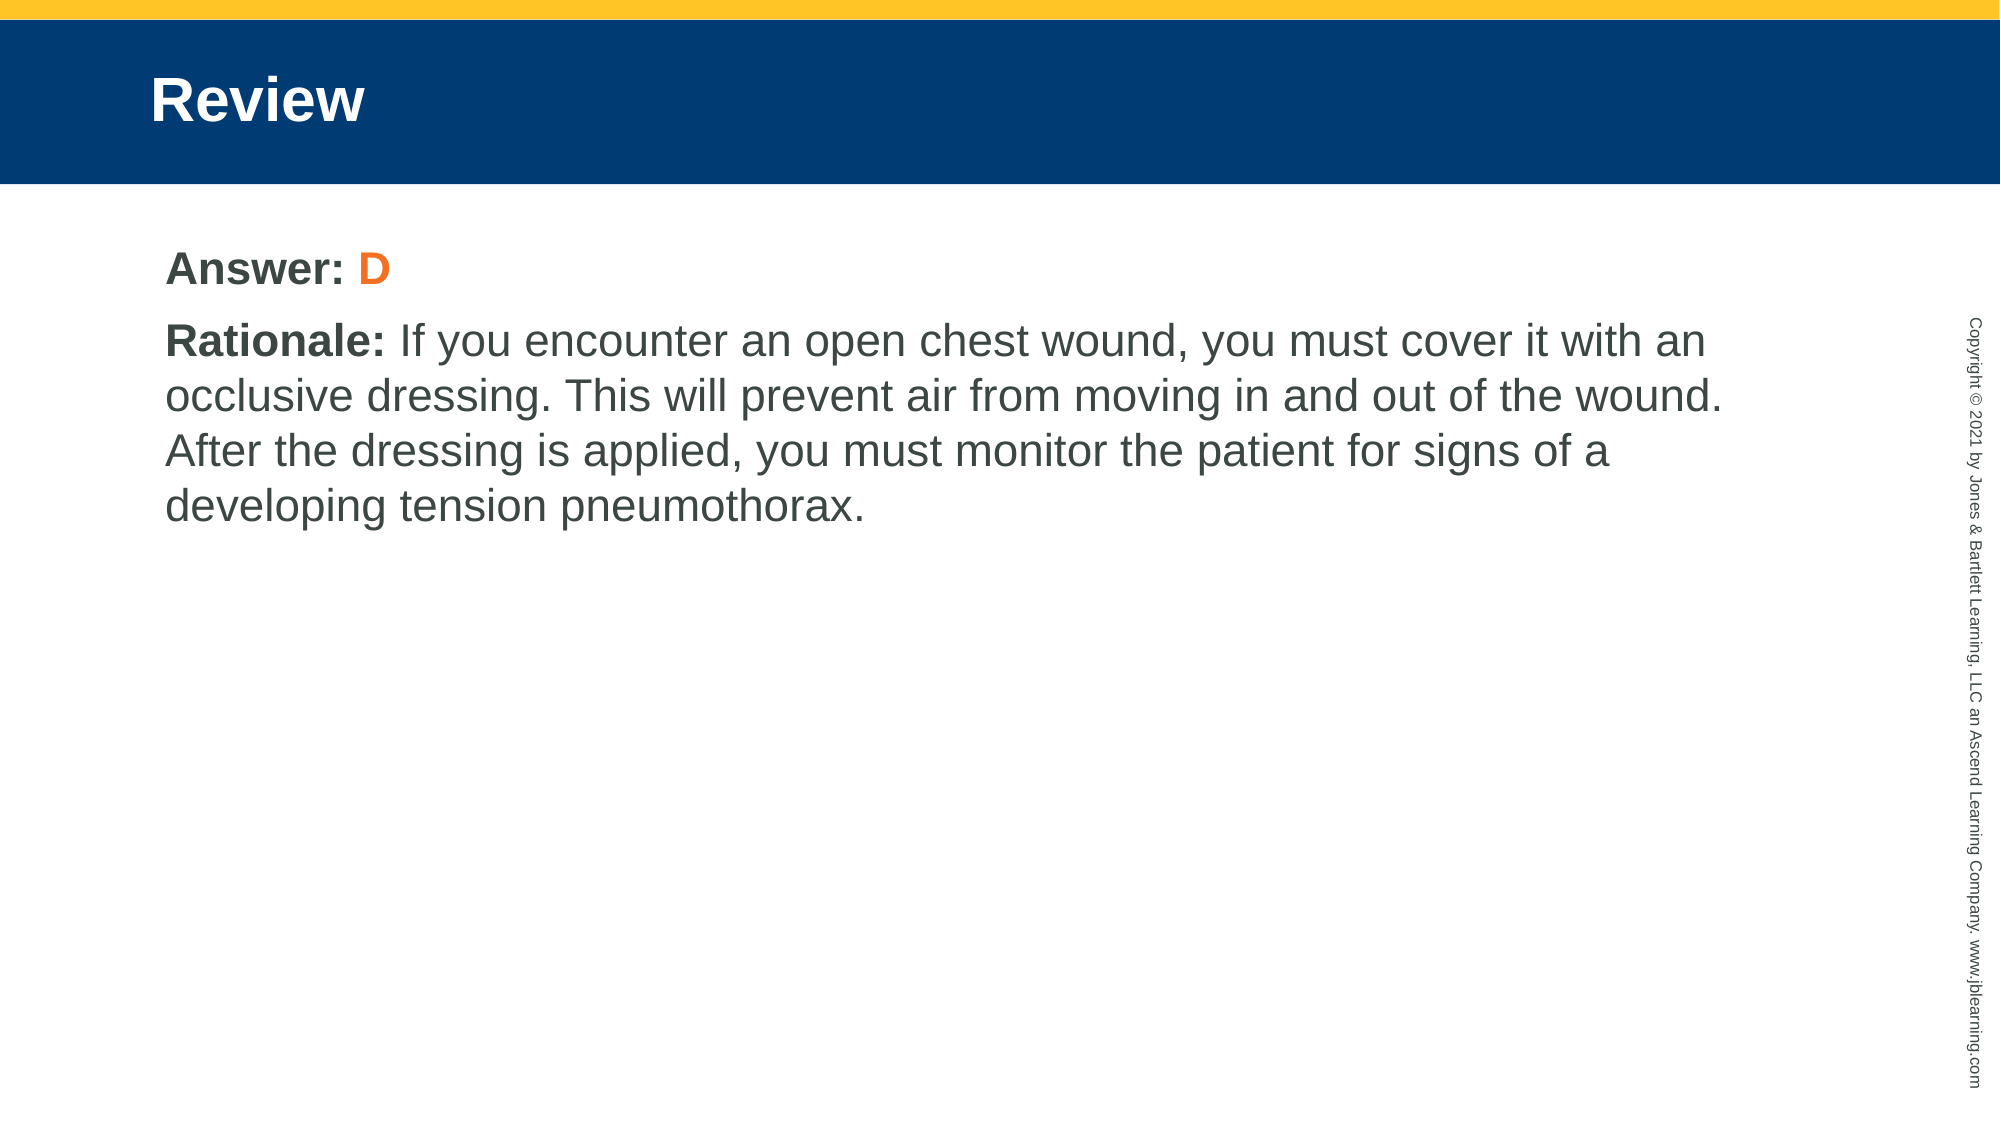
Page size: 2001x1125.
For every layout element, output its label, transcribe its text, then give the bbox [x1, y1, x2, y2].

title Review [0, 19, 2000, 185]
list Answer: D Rationale: If you encounter an open chest wound, you must cover it with an occlusive dressing. This will prevent air from moving in and out of the wound. After the dressing is applied, you must monitor the patient for signs of a developing tension pneumothorax. [150, 237, 1850, 1025]
